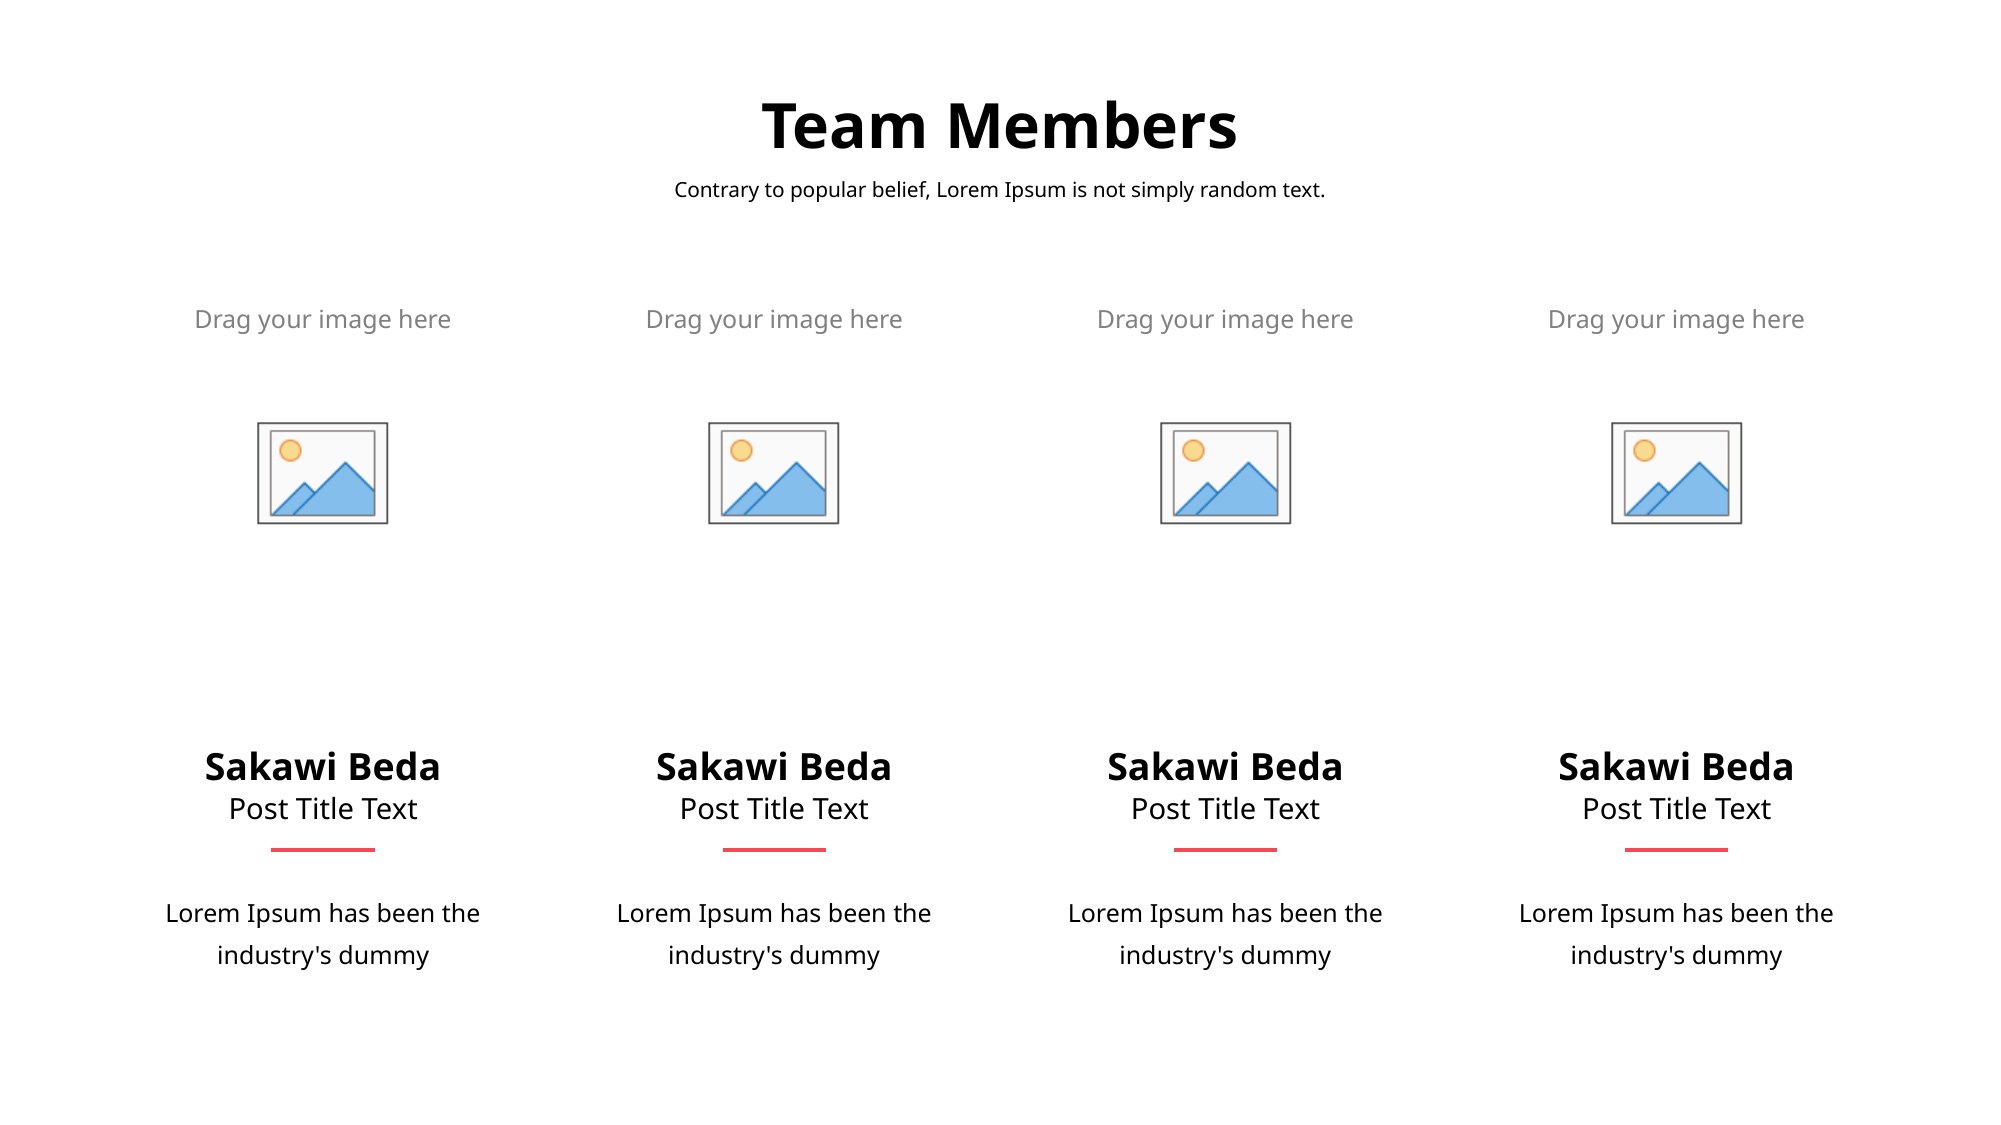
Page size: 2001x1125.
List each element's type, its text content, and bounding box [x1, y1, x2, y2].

text_box Sakawi Beda Post Title Text [1523, 743, 1830, 833]
text_box Lorem Ipsum has been the industry's dummy [137, 878, 509, 977]
picture [1490, 296, 1863, 651]
text_box Lorem Ipsum has been the industry's dummy [1491, 878, 1863, 977]
picture [588, 296, 961, 651]
subtitle Contrary to popular belief, Lorem Ipsum is not simply random text. [137, 179, 1863, 204]
title Team Members [137, 78, 1863, 179]
text_box Sakawi Beda Post Title Text [621, 743, 928, 833]
text_box Lorem Ipsum has been the industry's dummy [1039, 878, 1412, 977]
text_box Sakawi Beda Post Title Text [170, 743, 477, 833]
picture [1039, 296, 1412, 651]
picture [137, 296, 509, 651]
text_box Lorem Ipsum has been the industry's dummy [588, 878, 961, 977]
text_box Sakawi Beda Post Title Text [1072, 743, 1379, 833]
